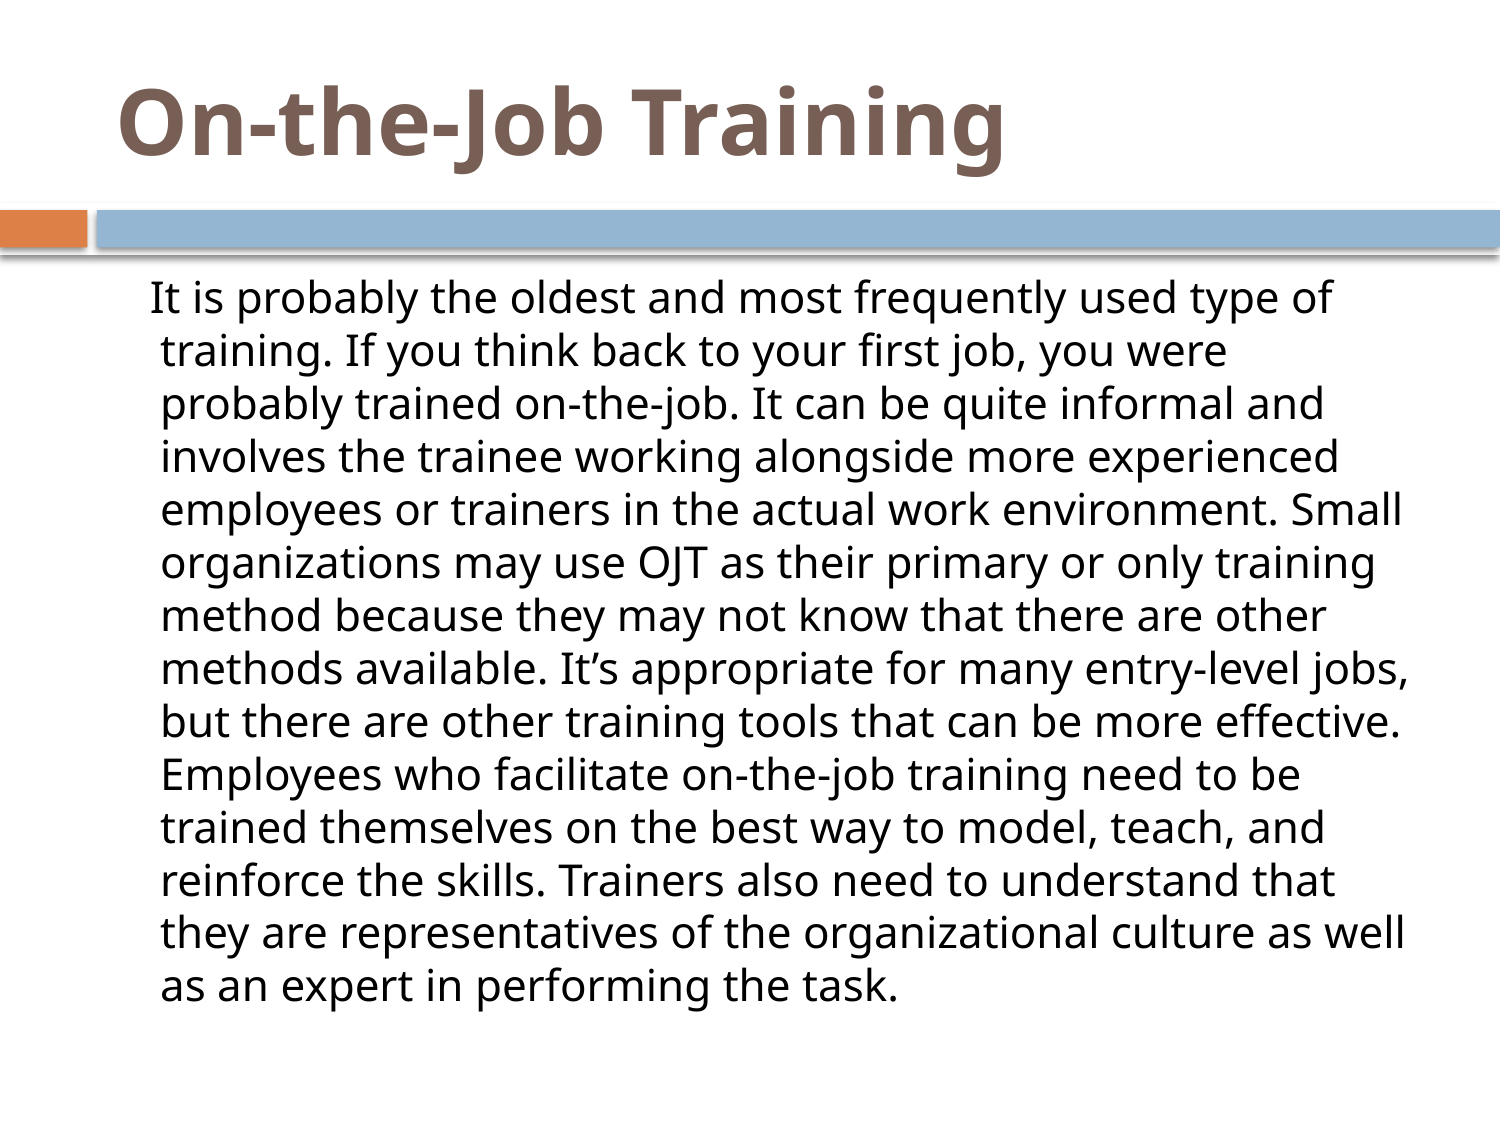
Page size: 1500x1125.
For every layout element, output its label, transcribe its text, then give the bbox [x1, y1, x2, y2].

title On-the-Job Training [100, 37, 1438, 200]
list It is probably the oldest and most frequently used type of training. If you think back to your first job, you were probably trained on-the-job. It can be quite informal and involves the trainee working alongside more experienced employees or trainers in the actual work environment. Small organizations may use OJT as their primary or only training method because they may not know that there are other methods available. It’s appropriate for many entry-level jobs, but there are other training tools that can be more effective. Employees who facilitate on-the-job training need to be trained themselves on the best way to model, teach, and reinforce the skills. Trainers also need to understand that they are representatives of the organizational culture as well as an expert in performing the task. [100, 262, 1438, 1075]
